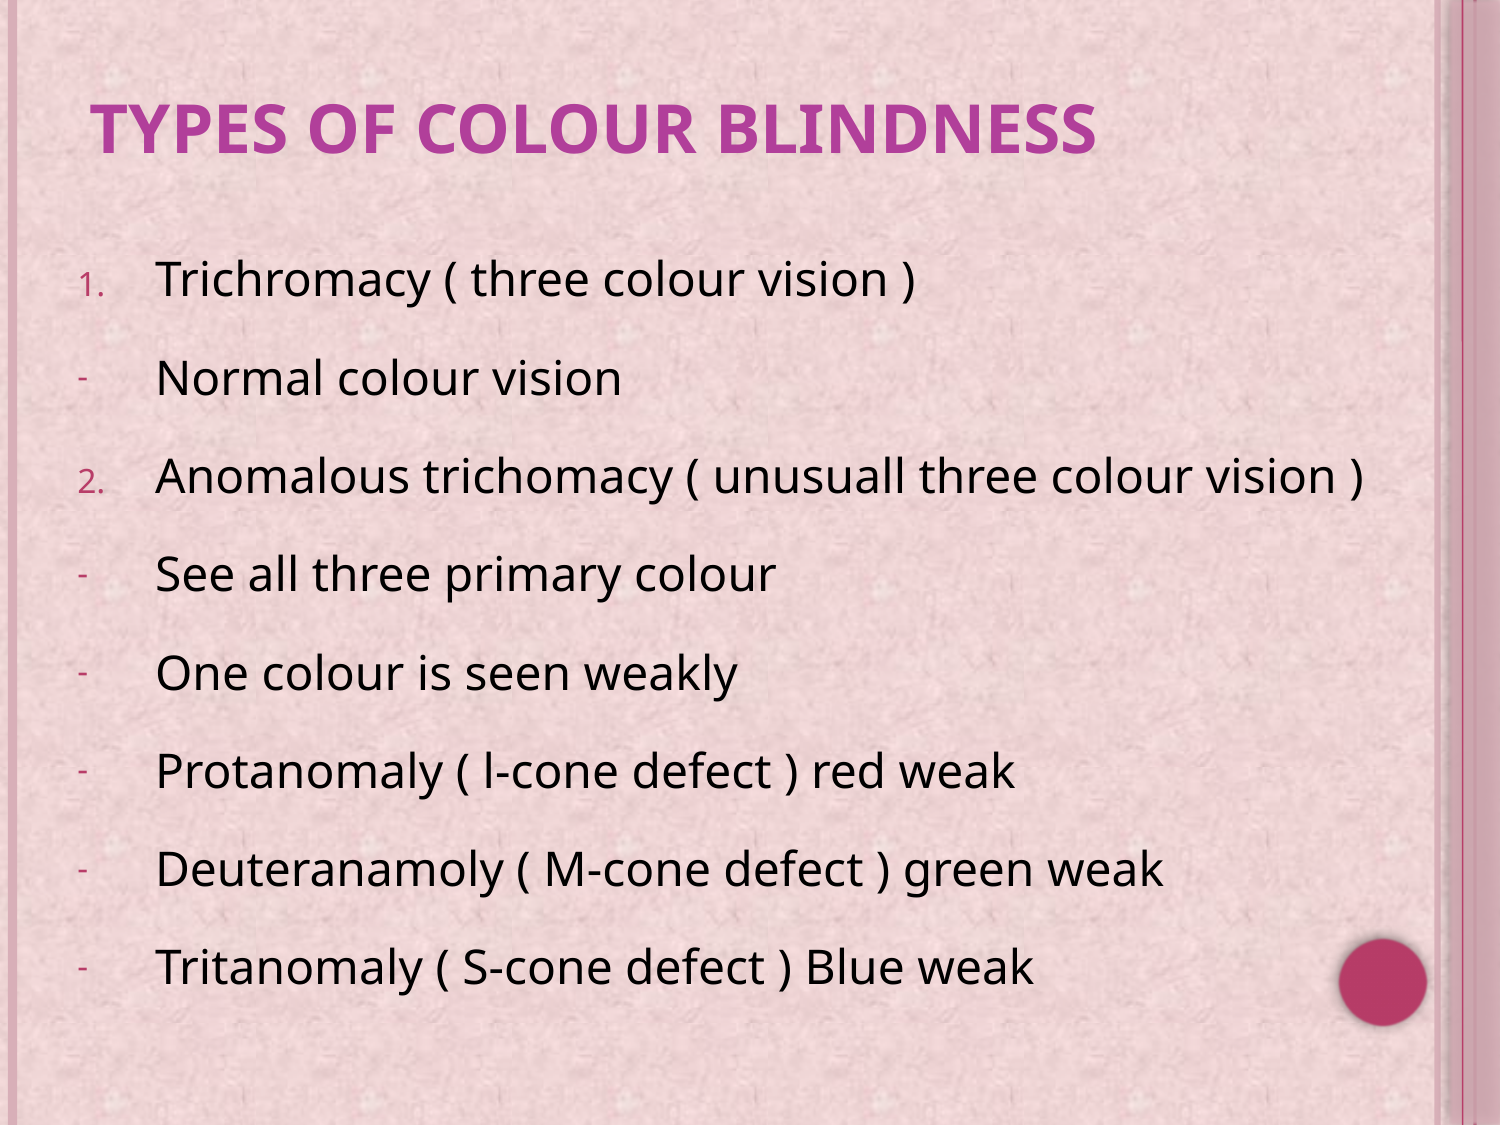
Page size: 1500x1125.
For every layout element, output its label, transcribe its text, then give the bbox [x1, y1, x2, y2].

title Types of colour blindness [75, 37, 1300, 175]
list Trichromacy ( three colour vision ) Normal colour vision Anomalous trichomacy ( unusuall three colour vision ) See all three primary colour One colour is seen weakly Protanomaly ( l-cone defect ) red weak Deuteranamoly ( M-cone defect ) green weak Tritanomaly ( S-cone defect ) Blue weak [62, 212, 1400, 1063]
